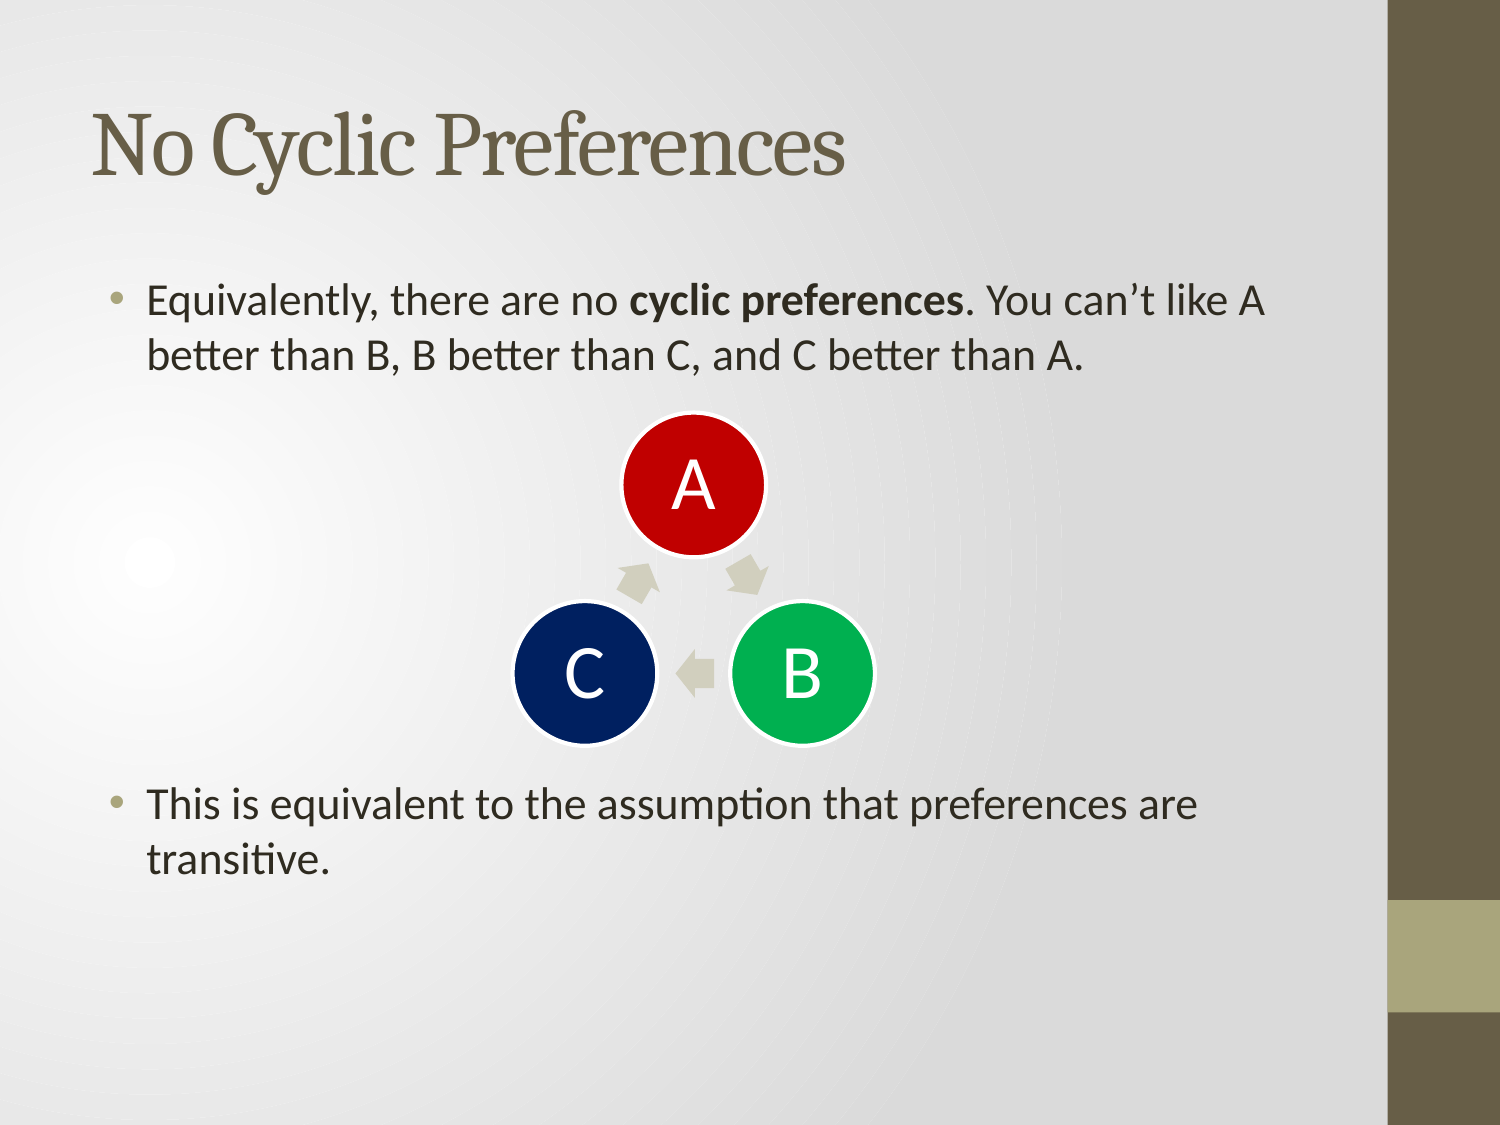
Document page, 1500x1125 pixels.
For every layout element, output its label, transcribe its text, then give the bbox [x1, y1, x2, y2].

title No Cyclic Preferences [75, 45, 1325, 233]
list Equivalently, there are no cyclic preferences. You can’t like A better than B, B better than C, and C better than A. This is equivalent to the assumption that preferences are transitive. [75, 262, 1325, 1050]
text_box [411, 411, 976, 747]
